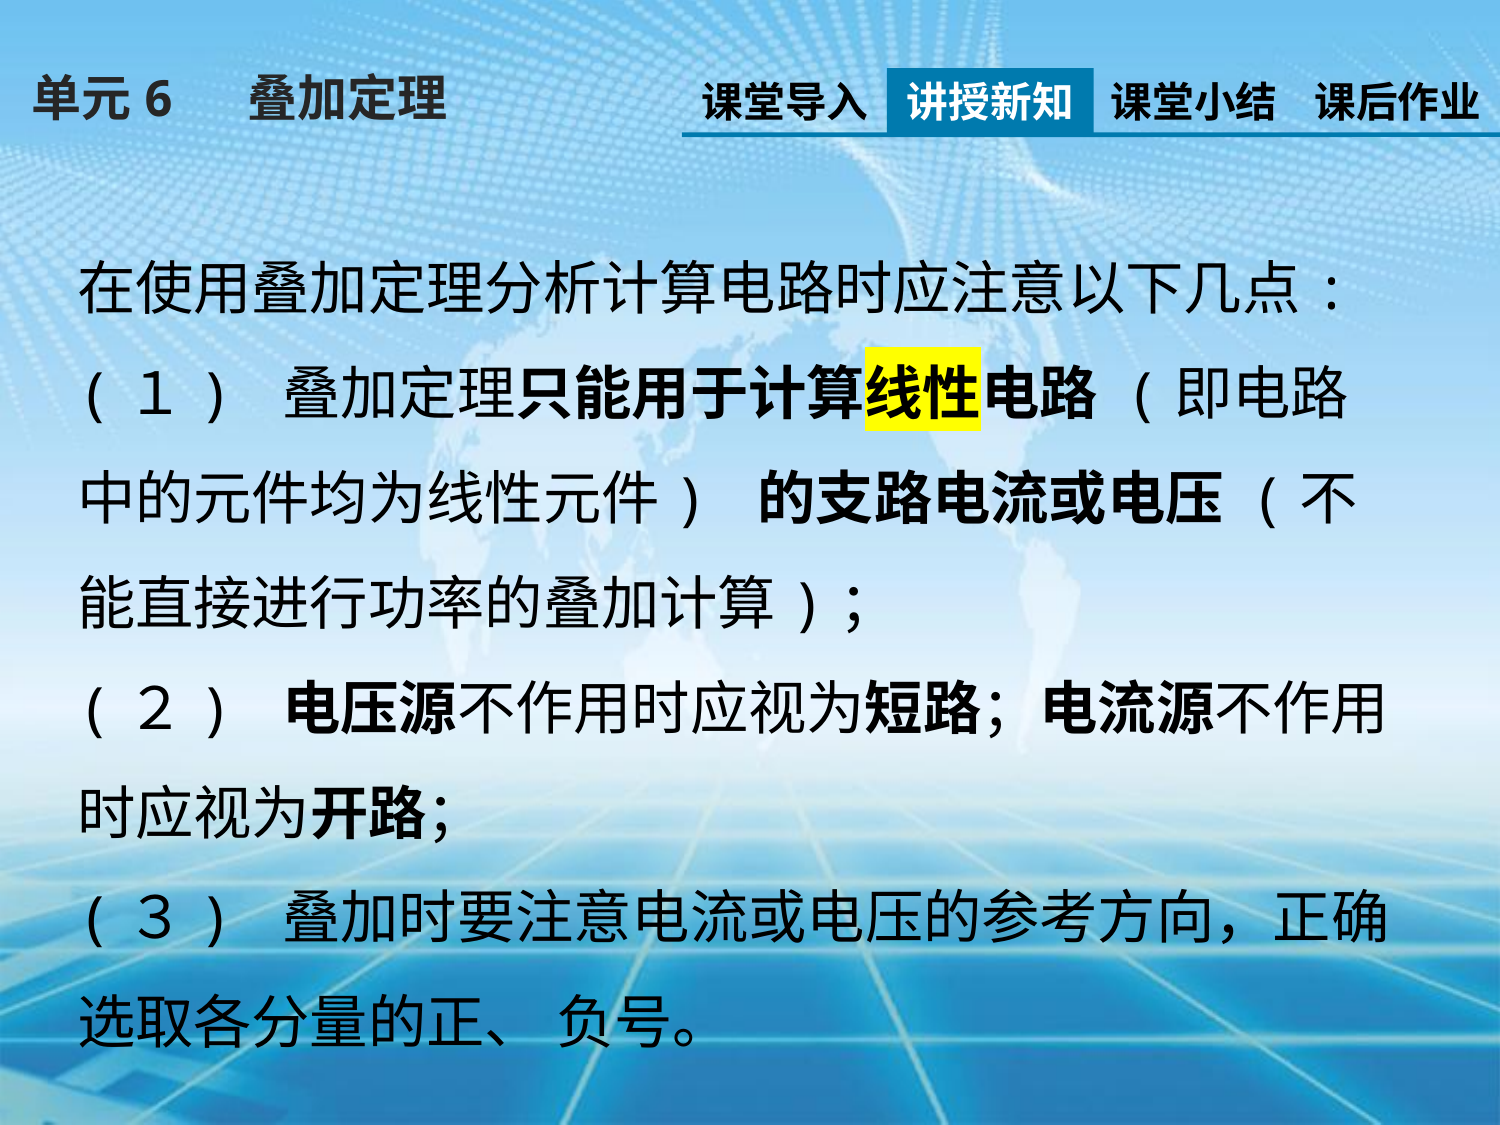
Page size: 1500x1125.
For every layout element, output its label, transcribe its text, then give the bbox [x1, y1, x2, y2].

text_box 在使用叠加定理分析计算电路时应注意以下几点: (１) 叠加定理只能用于计算线性电路 (即电路中的元件均为线性元件) 的支路电流或电压 (不能直接进行功率的叠加计算)； (２) 电压源不作用时应视为短路；电流源不作用时应视为开路； (３) 叠加时要注意电流或电压的参考方向，正确选取各分量的正、 负号。 [62, 208, 1413, 1063]
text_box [16, 59, 1500, 135]
picture [0, 0, 1500, 1125]
